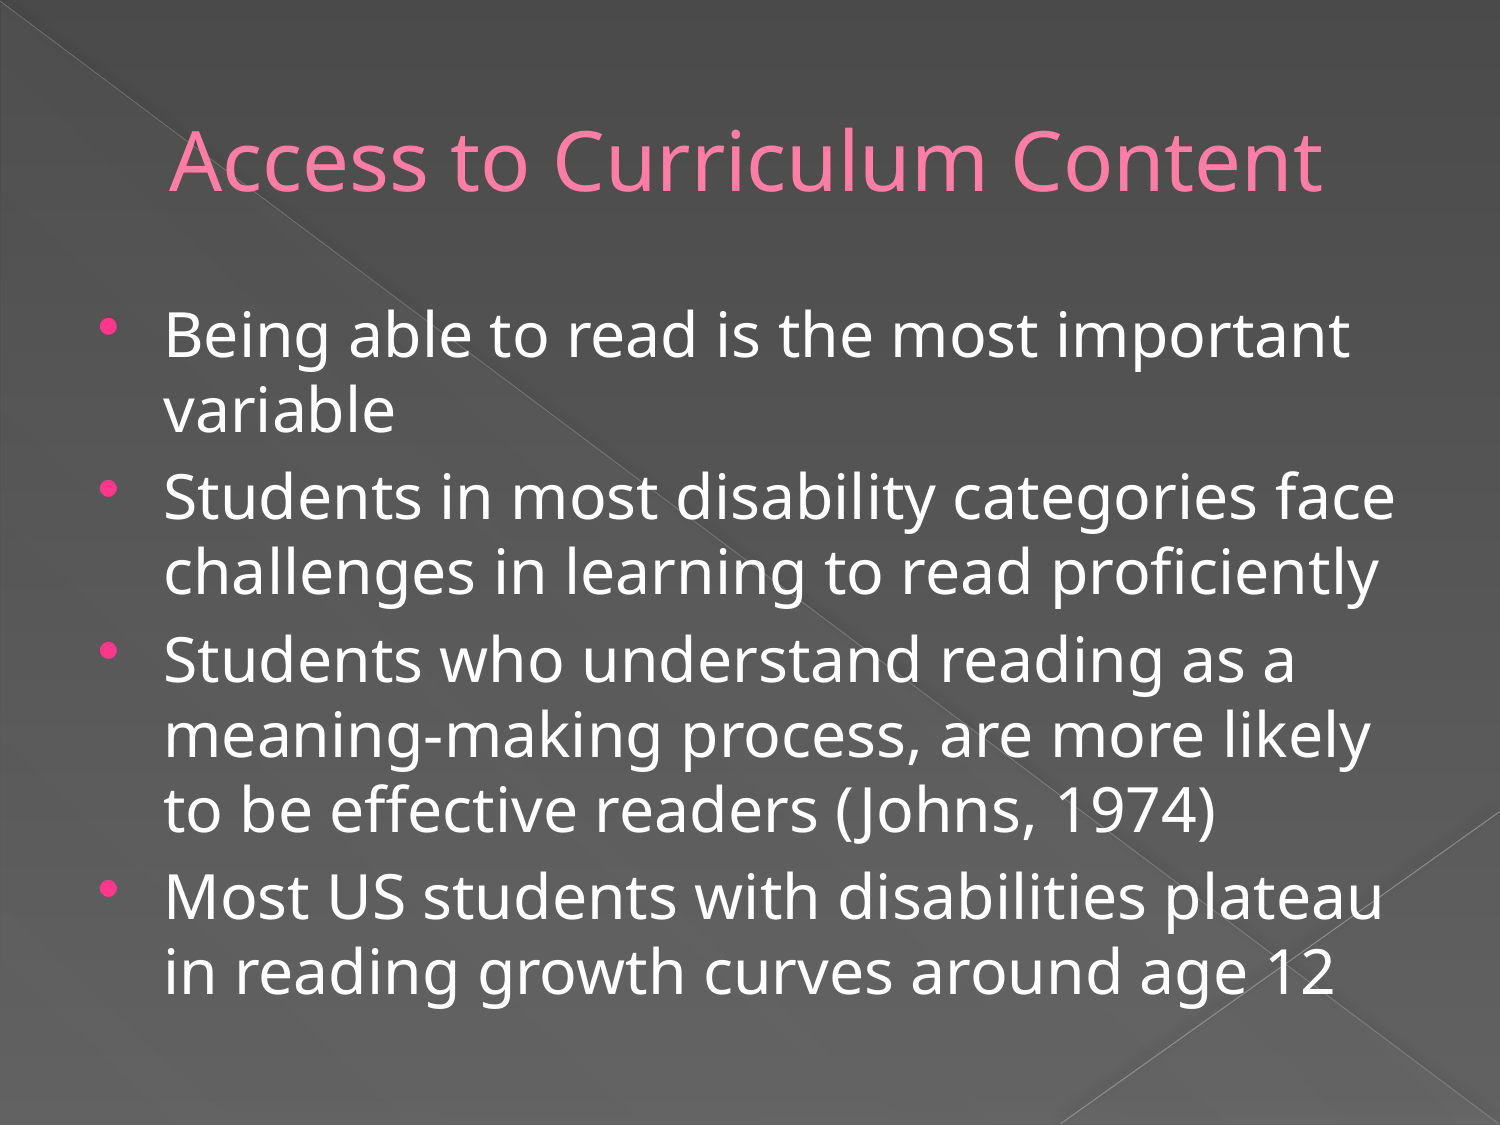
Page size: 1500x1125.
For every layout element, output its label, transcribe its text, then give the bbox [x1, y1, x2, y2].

title Access to Curriculum Content [75, 43, 1425, 274]
list Being able to read is the most important variable Students in most disability categories face challenges in learning to read proficiently Students who understand reading as a meaning-making process, are more likely to be effective readers (Johns, 1974) Most US students with disabilities plateau in reading growth curves around age 12 [75, 287, 1425, 1059]
